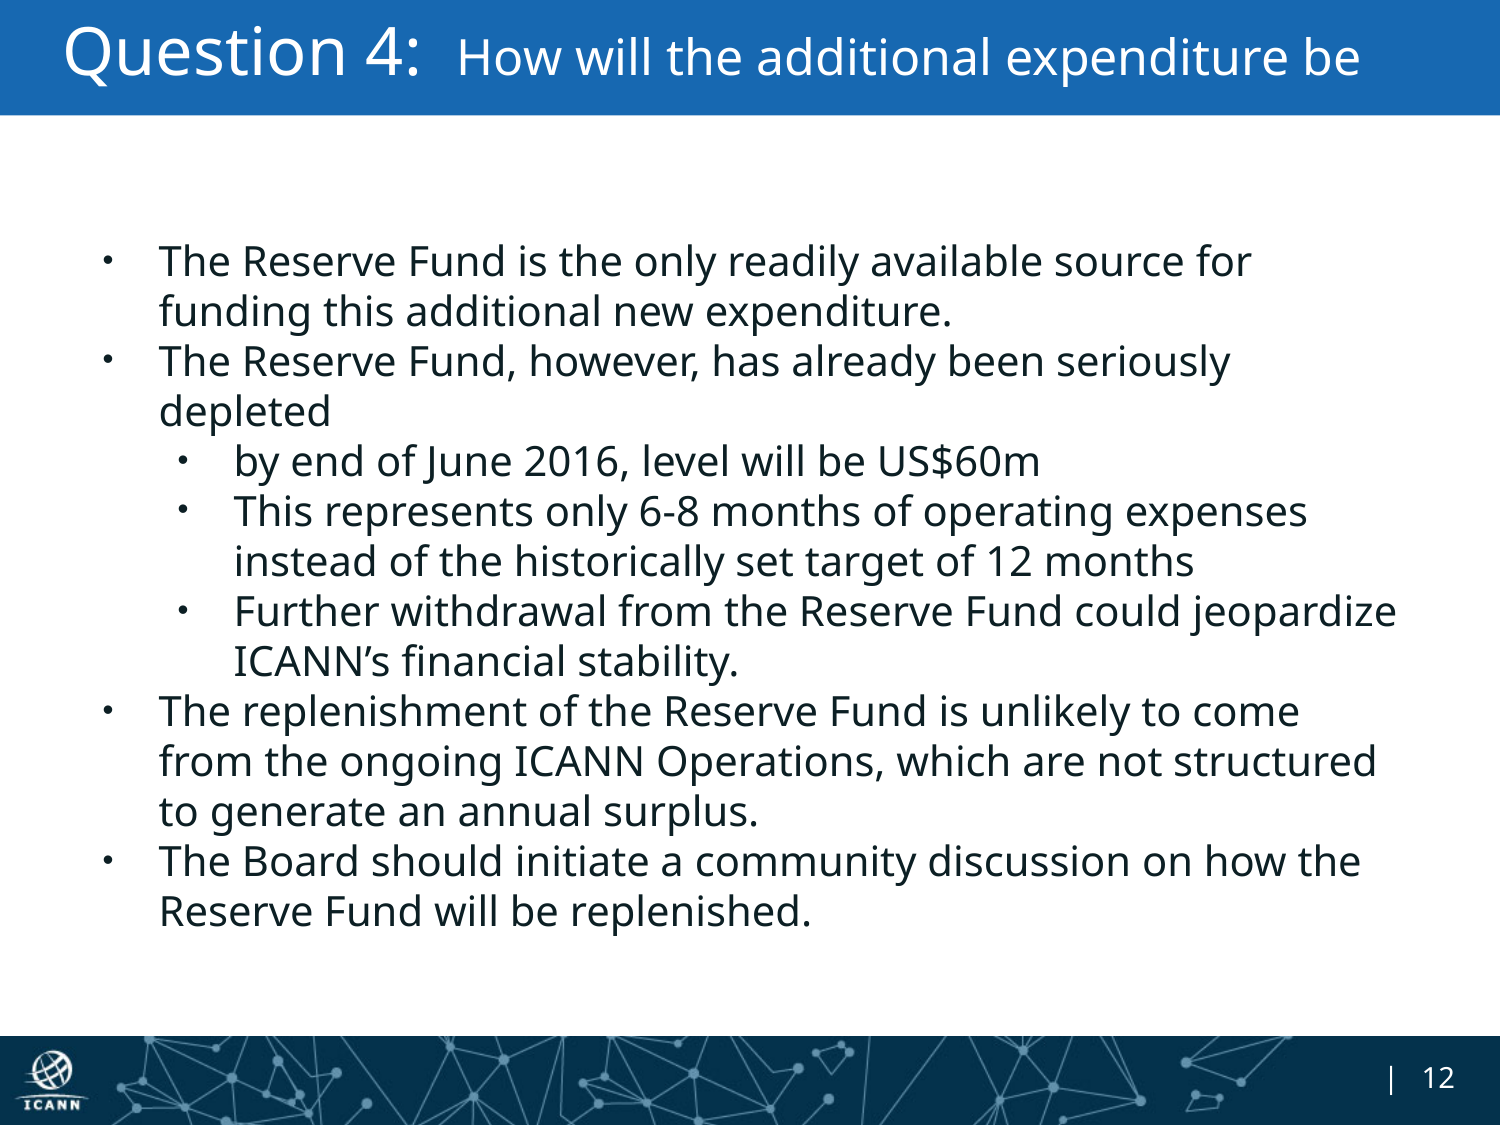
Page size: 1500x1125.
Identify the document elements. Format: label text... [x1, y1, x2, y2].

text_box The Reserve Fund is the only readily available source for funding this additional new expenditure. The Reserve Fund, however, has already been seriously depleted by end of June 2016, level will be US$60m This represents only 6-8 months of operating expenses instead of the historically set target of 12 months Further withdrawal from the Reserve Fund could jeopardize ICANN’s financial stability. The replenishment of the Reserve Fund is unlikely to come from the ongoing ICANN Operations, which are not structured to generate an annual surplus. The Board should initiate a community discussion on how the Reserve Fund will be replenished. [87, 176, 1417, 942]
picture [0, 1036, 1500, 1125]
title Question 4: How will the additional expenditure be funded? [0, 0, 1500, 116]
